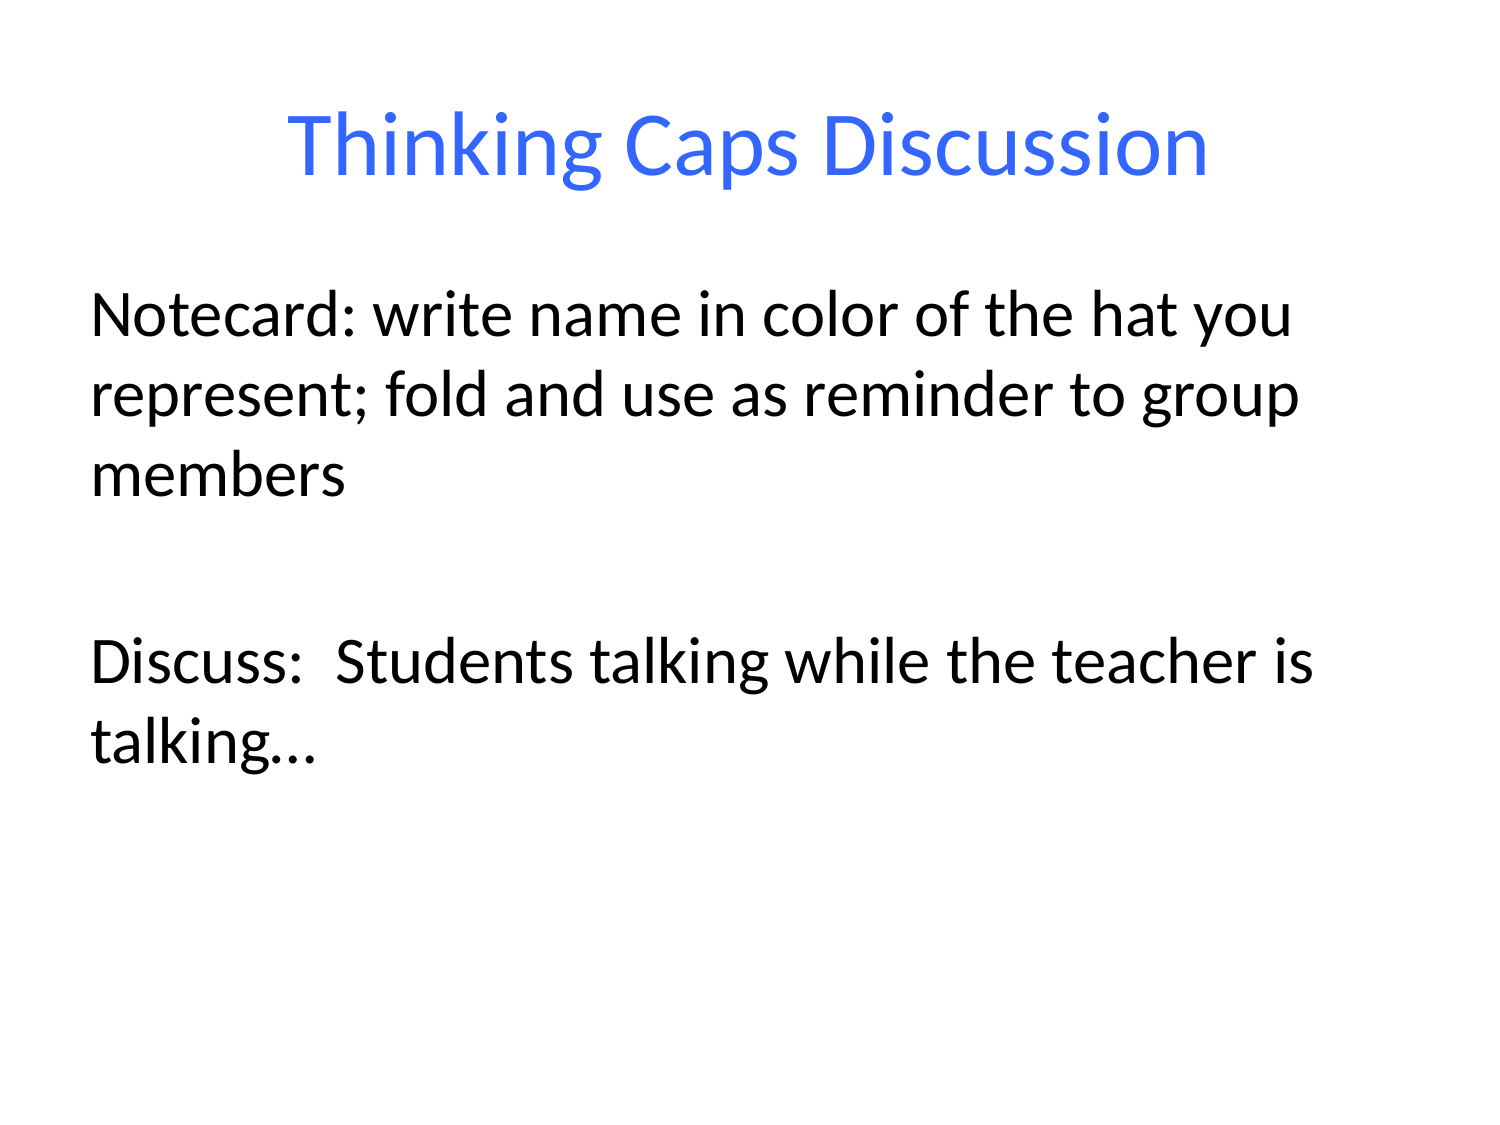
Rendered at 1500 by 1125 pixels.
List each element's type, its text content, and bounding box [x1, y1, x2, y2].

list Notecard: write name in color of the hat you represent; fold and use as reminder to group members Discuss: Students talking while the teacher is talking… [75, 262, 1425, 1005]
title Thinking Caps Discussion [75, 45, 1425, 233]
